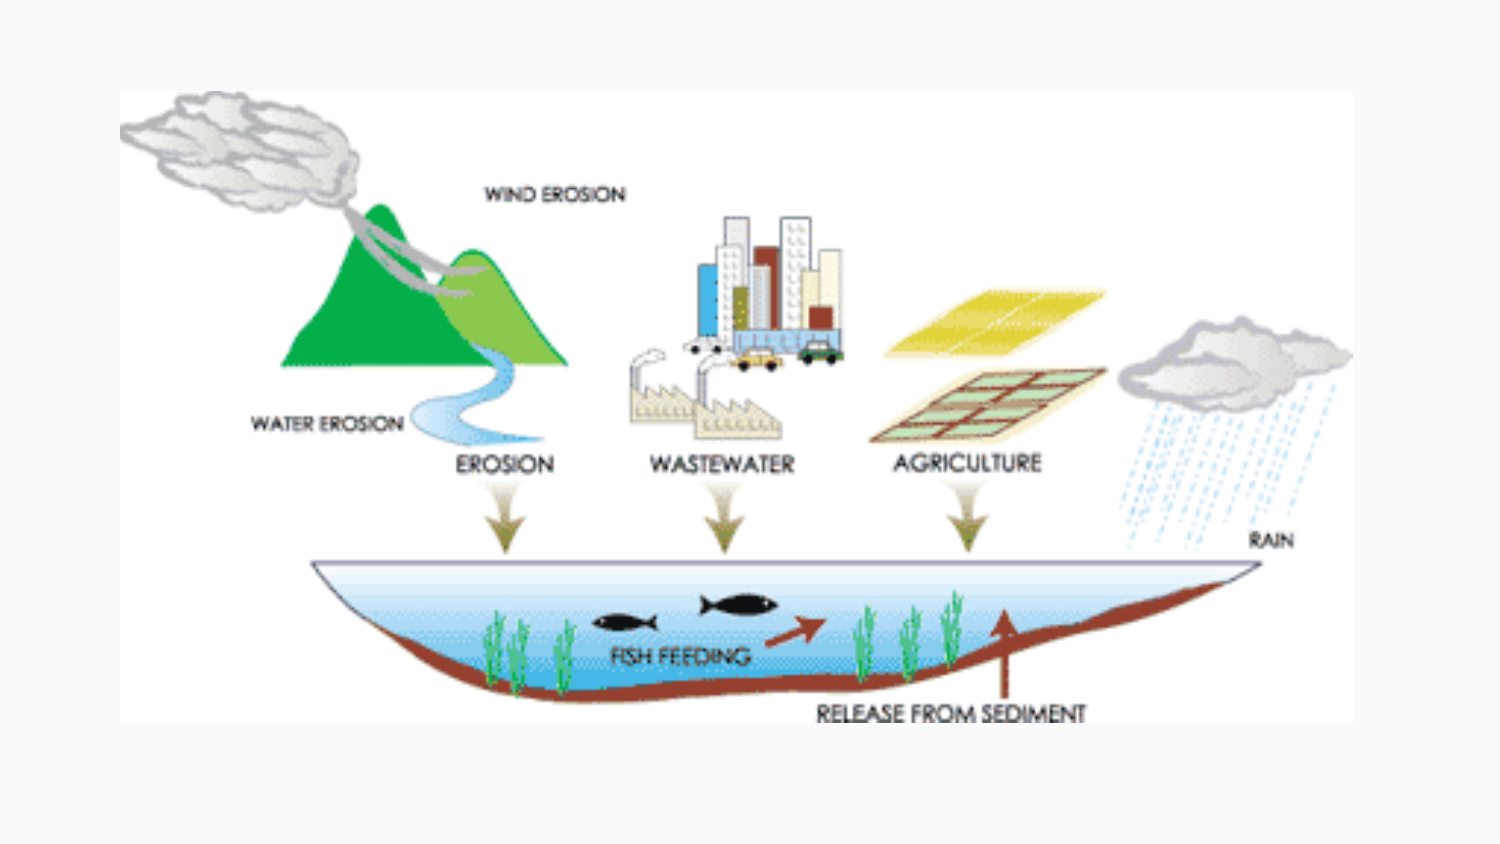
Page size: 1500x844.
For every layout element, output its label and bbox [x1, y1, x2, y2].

picture [120, 91, 1353, 723]
